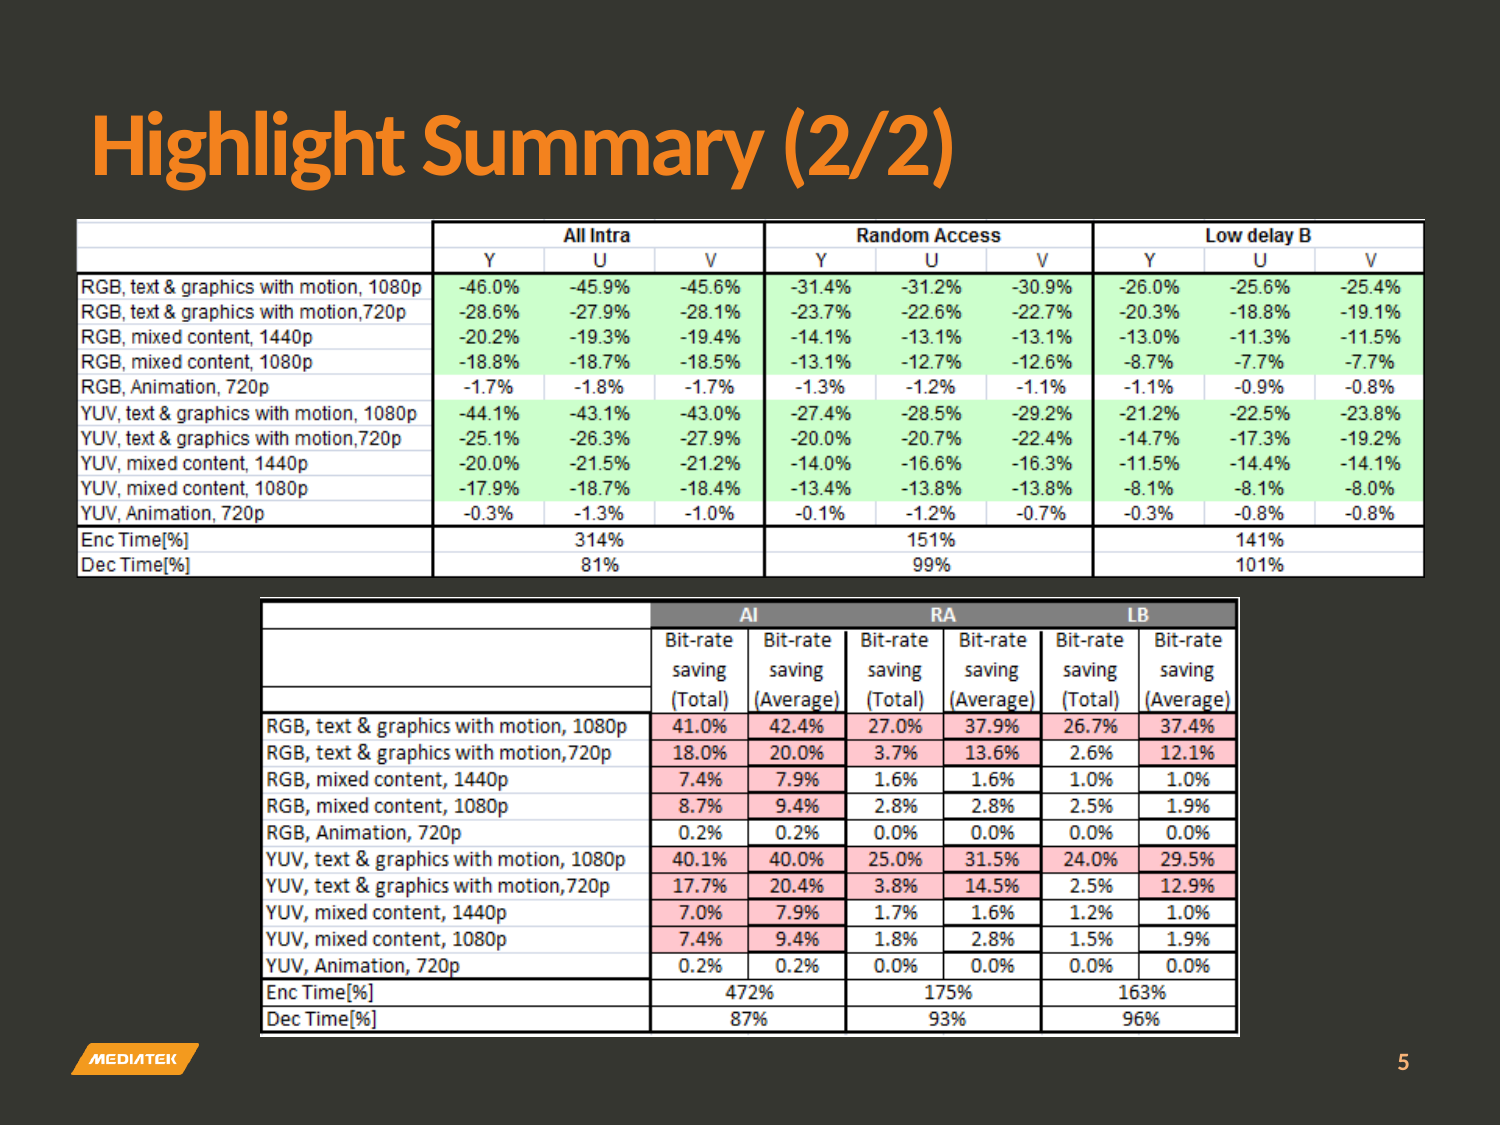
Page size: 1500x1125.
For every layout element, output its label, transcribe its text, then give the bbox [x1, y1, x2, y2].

picture [259, 597, 1241, 1038]
picture [71, 1043, 199, 1075]
title Highlight Summary (2/2) [75, 45, 1425, 219]
text_box [74, 584, 1425, 1005]
slide_number 5 [1251, 1029, 1425, 1090]
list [76, 219, 1426, 579]
